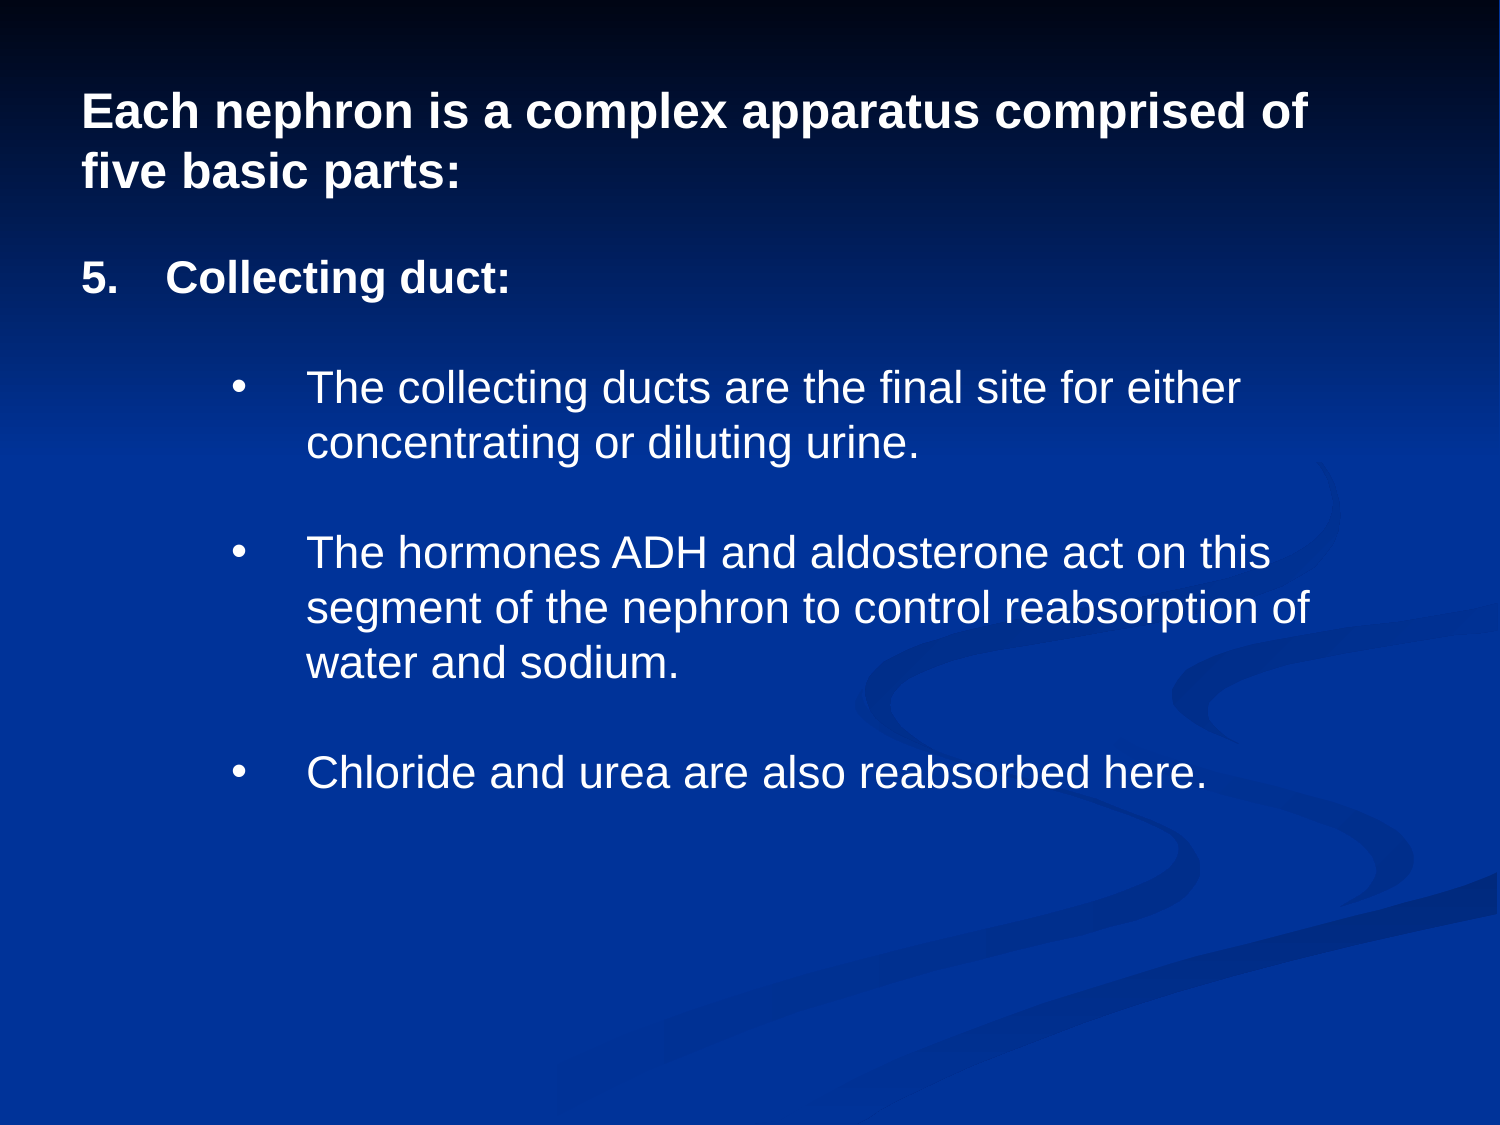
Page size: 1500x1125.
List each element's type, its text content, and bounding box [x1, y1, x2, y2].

text_box Each nephron is a complex apparatus comprised of five basic parts: Collecting duct: The collecting ducts are the final site for either concentrating or diluting urine. The hormones ADH and aldosterone act on this segment of the nephron to control reabsorption of water and sodium. Chloride and urea are also reabsorbed here. [66, 70, 1421, 906]
